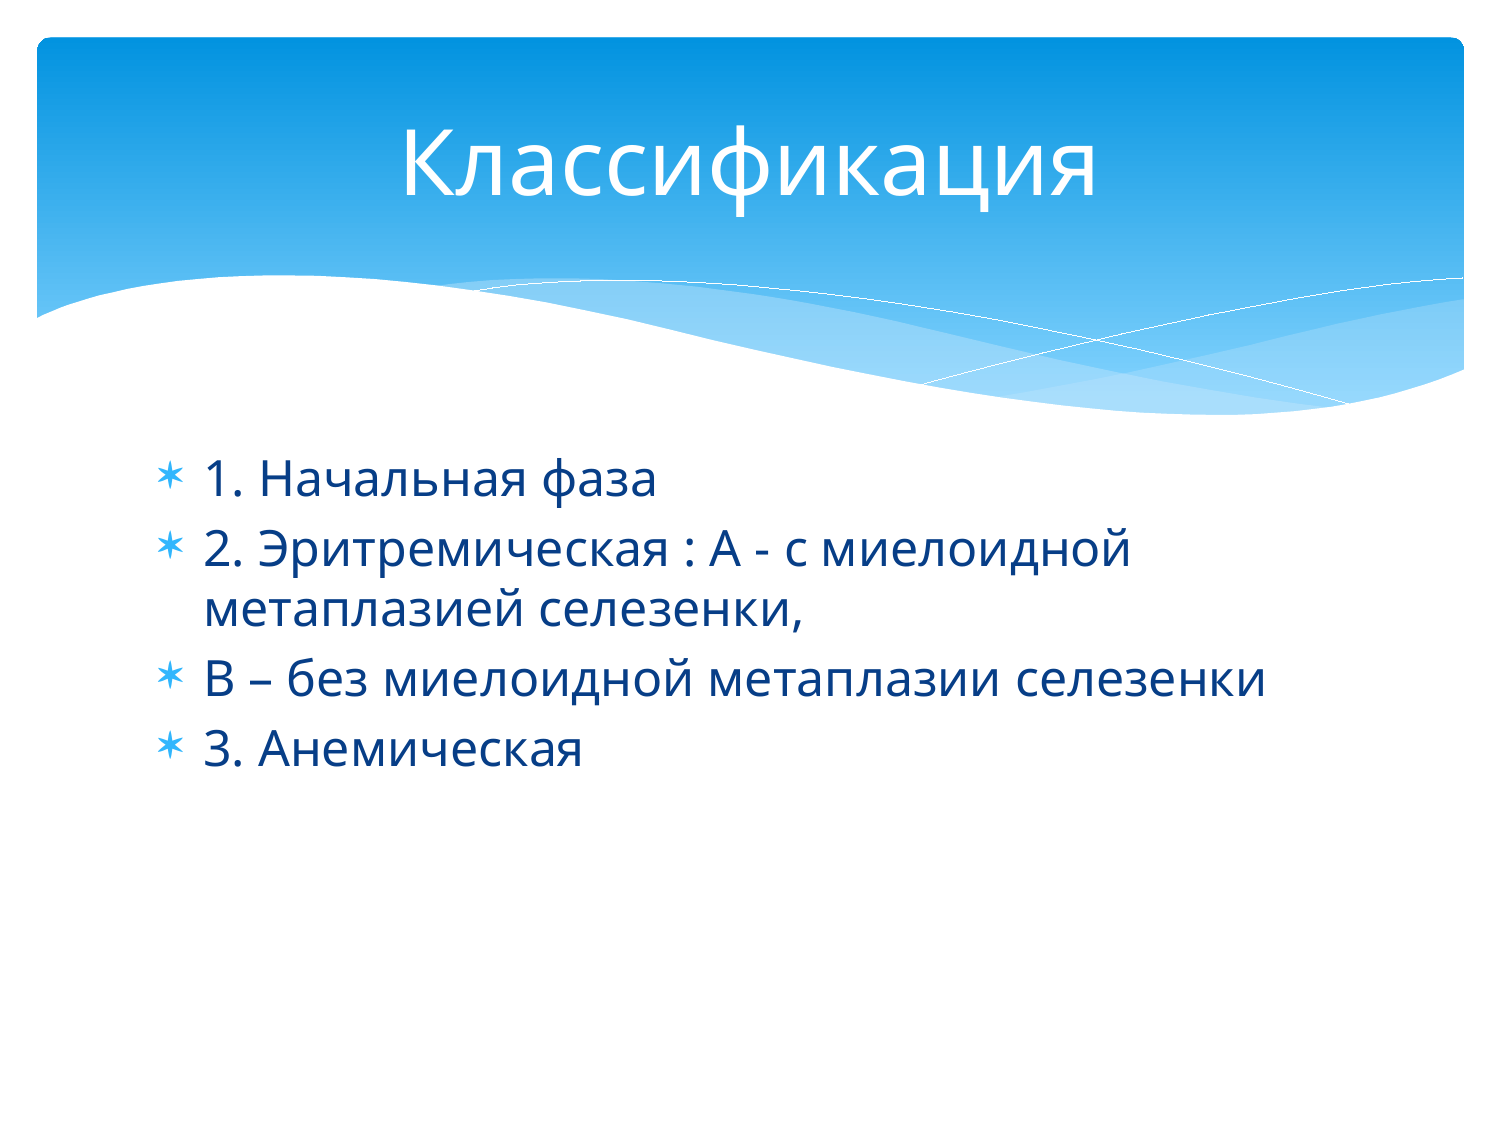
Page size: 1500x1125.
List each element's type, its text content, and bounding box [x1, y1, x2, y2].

list 1. Начальная фаза 2. Эритремическая : А - с миелоидной метаплазией селезенки, В – без миелоидной метаплазии селезенки 3. Анемическая [143, 438, 1359, 1005]
title Классификация [75, 55, 1425, 261]
